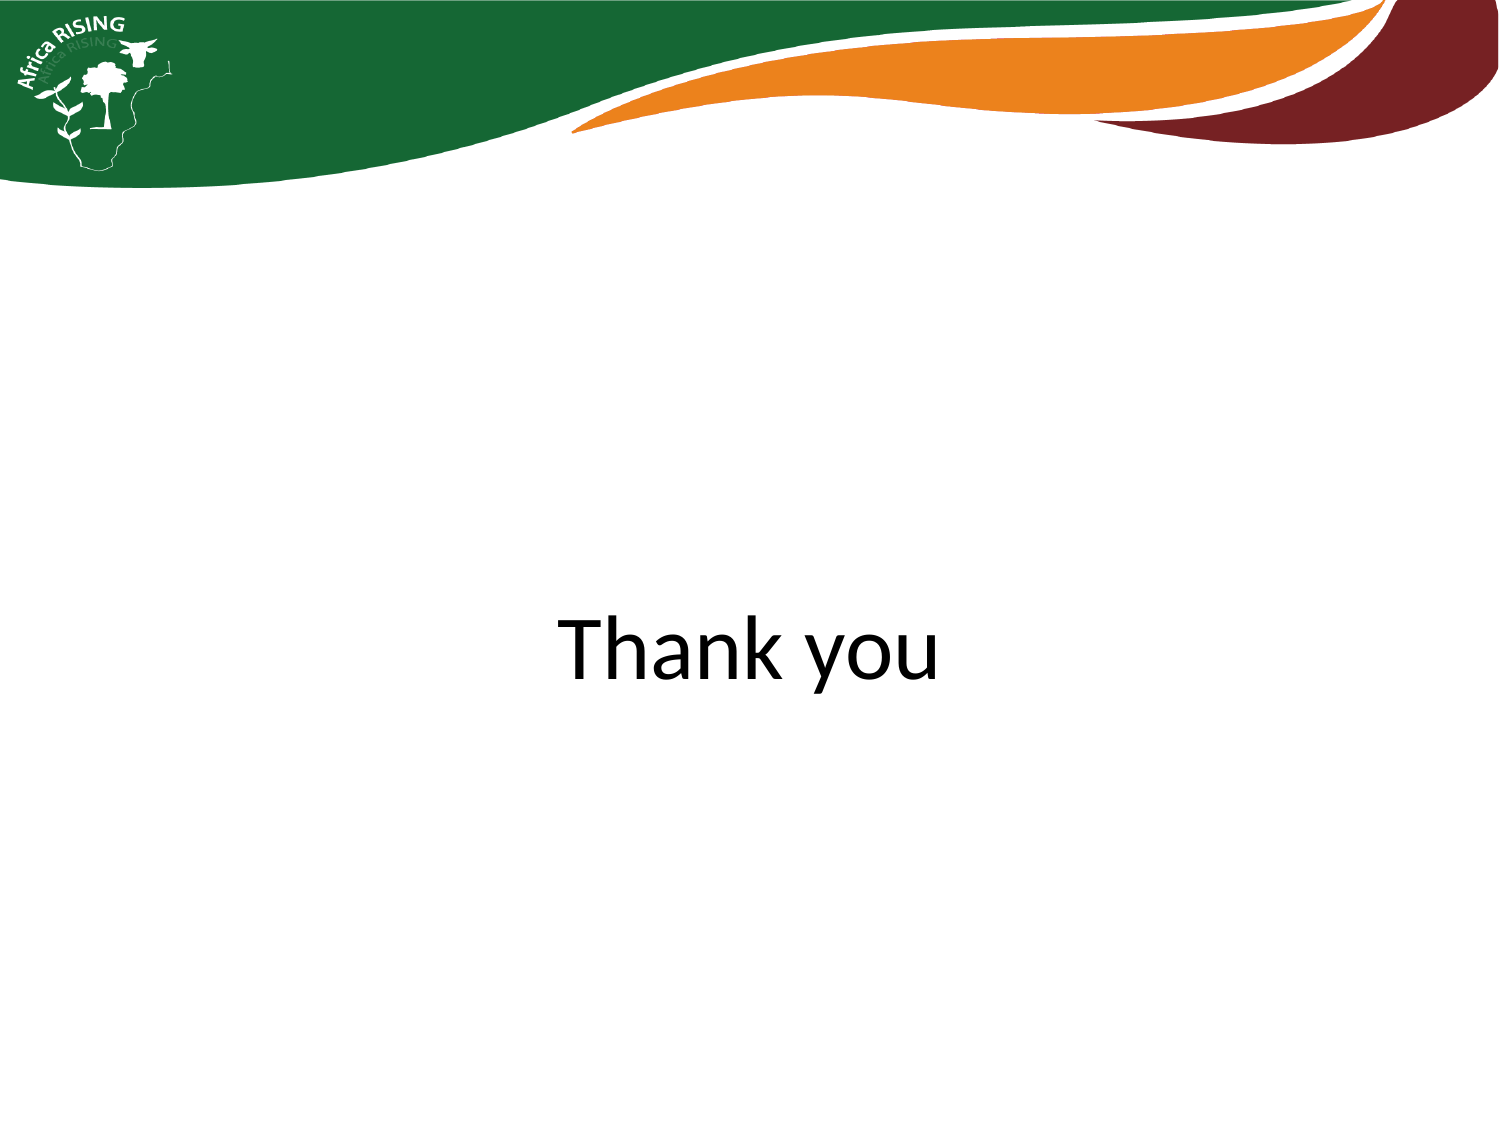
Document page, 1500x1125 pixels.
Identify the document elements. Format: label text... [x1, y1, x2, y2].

title Thank you [75, 573, 1425, 713]
picture [0, 0, 1499, 188]
